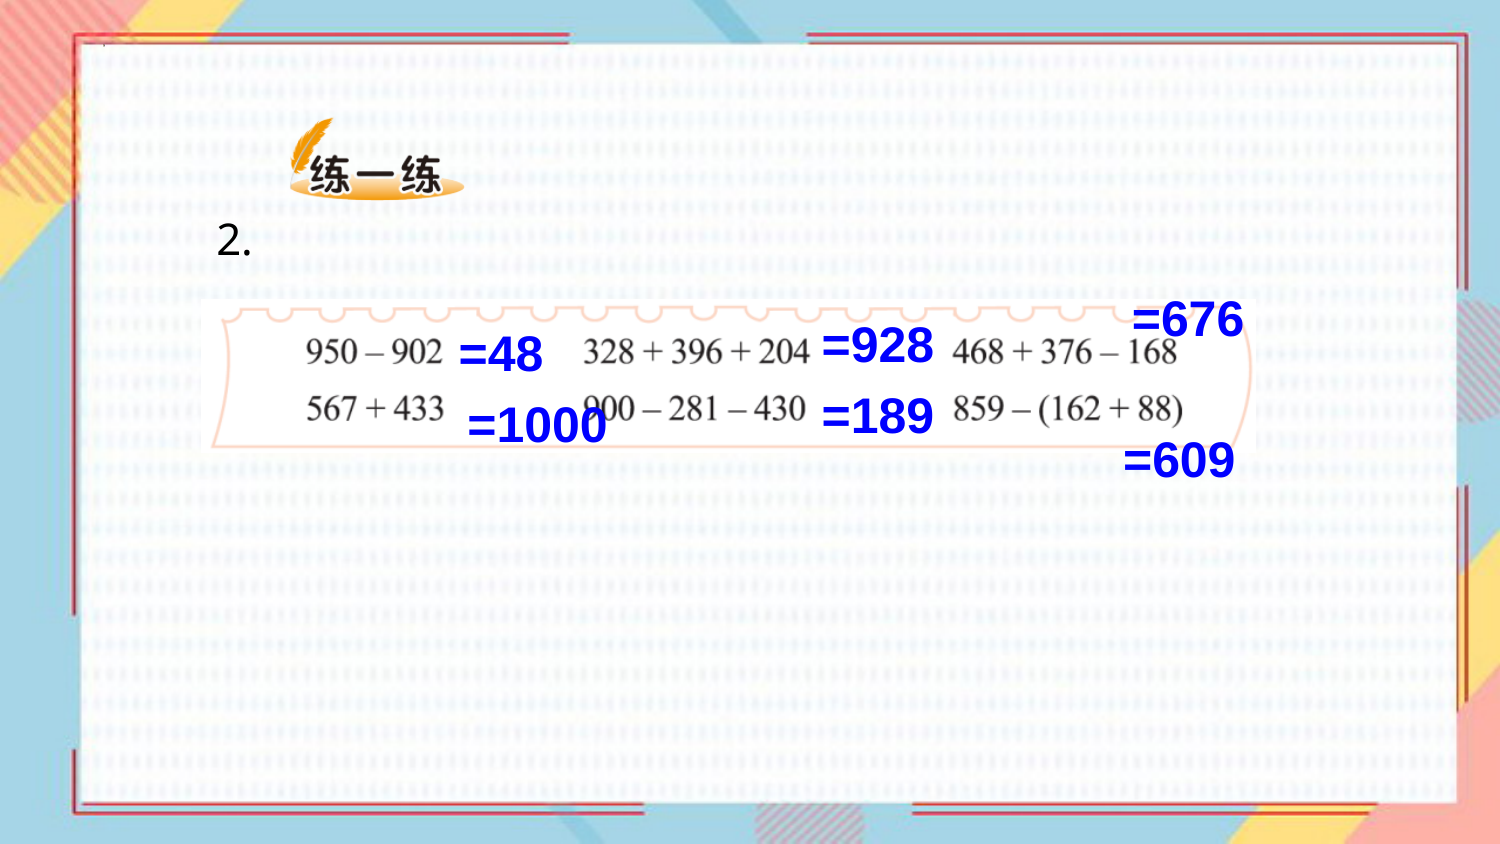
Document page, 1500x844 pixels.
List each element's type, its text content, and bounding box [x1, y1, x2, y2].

text_box 2. [205, 206, 1183, 270]
text_box =1000 [456, 453, 634, 458]
text_box =609 [1111, 453, 1254, 494]
text_box =676 [1120, 280, 1263, 352]
picture [0, 0, 1500, 844]
